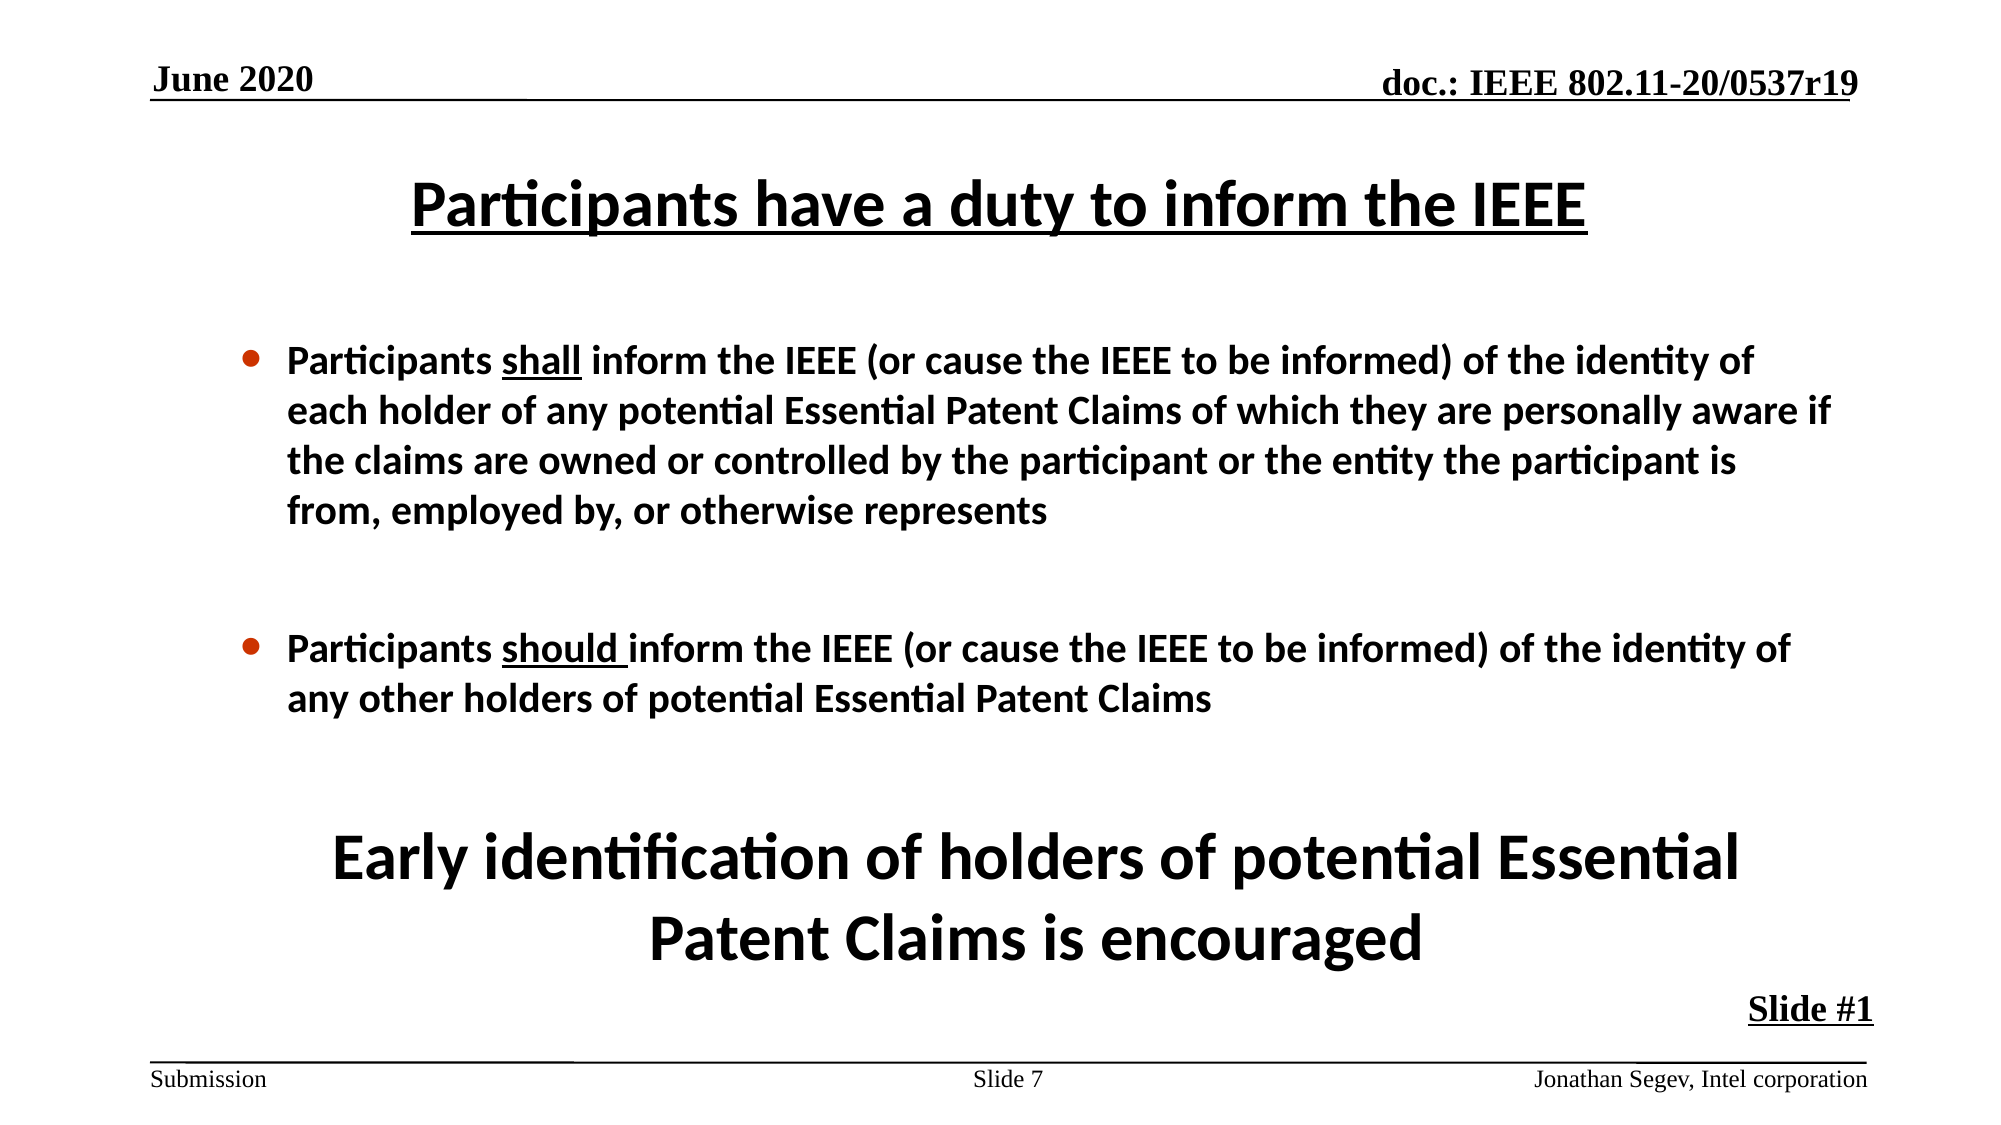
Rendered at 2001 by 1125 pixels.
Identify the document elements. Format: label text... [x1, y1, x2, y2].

title Participants have a duty to inform the IEEE [149, 112, 1850, 288]
list Participants shall inform the IEEE (or cause the IEEE to be informed) of the identity of each holder of any potential Essential Patent Claims of which they are personally aware if the claims are owned or controlled by the participant or the entity the participant is from, employed by, or otherwise represents Participants should inform the IEEE (or cause the IEEE to be informed) of the identity of any other holders of potential Essential Patent Claims Early identification of holders of potential Essential Patent Claims is encouraged [149, 324, 1850, 1000]
footer Jonathan Segev, Intel corporation [1171, 1061, 1869, 1093]
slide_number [152, 54, 563, 100]
text_box Slide #1 [1733, 976, 1890, 1037]
slide_number Slide 7 [950, 1061, 1067, 1123]
